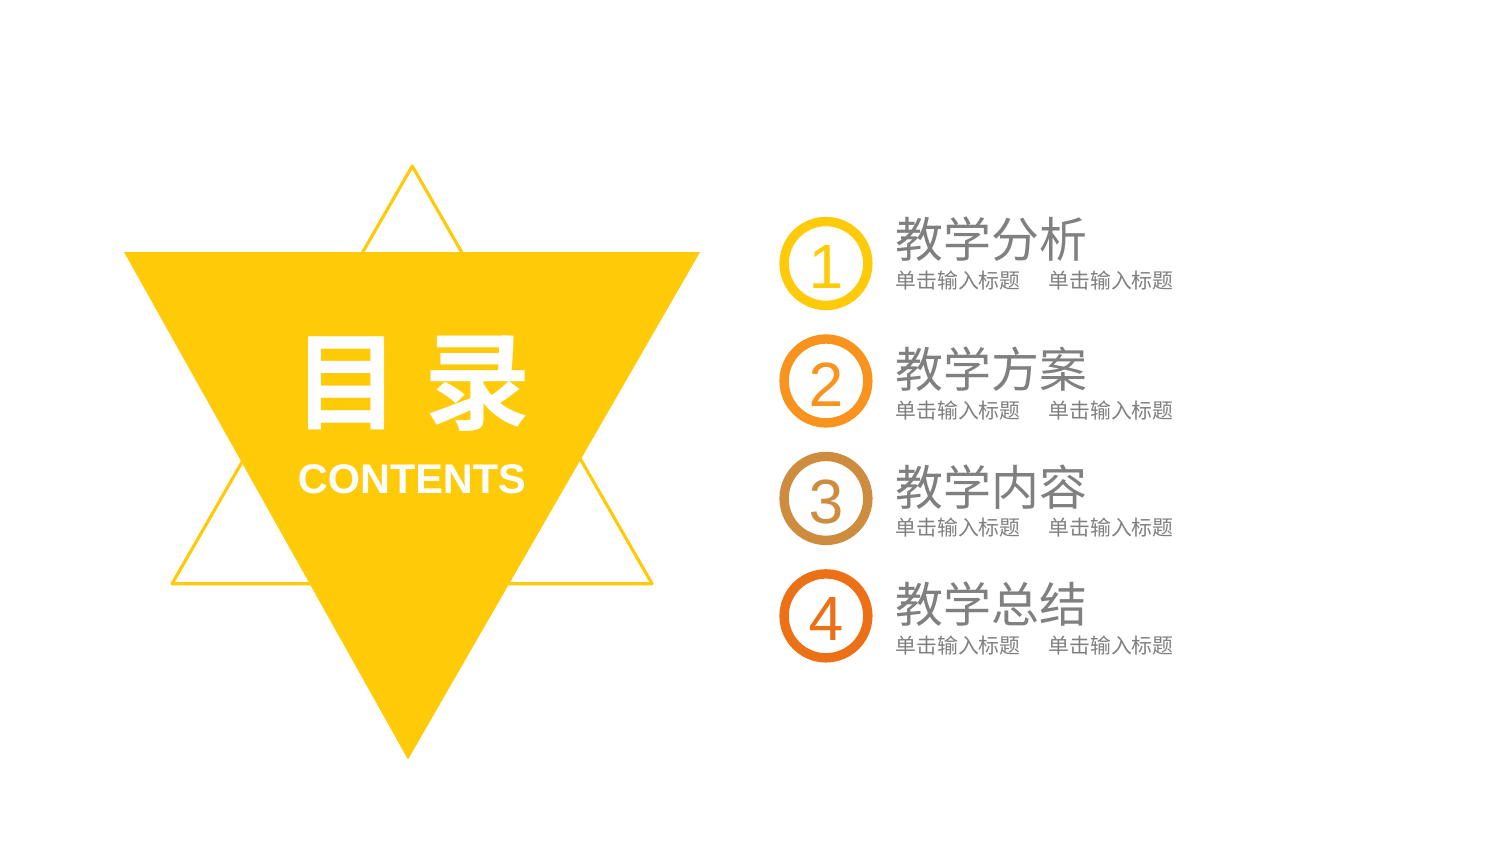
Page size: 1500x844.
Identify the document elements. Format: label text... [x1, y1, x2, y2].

text_box [326, 166, 498, 315]
text_box [309, 584, 510, 760]
text_box 4 [784, 573, 868, 658]
text_box [463, 252, 700, 459]
text_box 教学方案 单击输入标题 单击输入标题 [895, 339, 1212, 423]
text_box 2 [784, 338, 868, 423]
text_box [124, 252, 362, 462]
text_box 3 [784, 456, 868, 541]
text_box 教学总结 单击输入标题 单击输入标题 [895, 574, 1212, 658]
text_box CONTENTS [276, 452, 548, 502]
text_box [172, 433, 653, 584]
text_box 目 录 [258, 315, 566, 444]
text_box 教学分析 单击输入标题 单击输入标题 [895, 209, 1258, 318]
text_box 1 [784, 221, 868, 306]
text_box 教学内容 单击输入标题 单击输入标题 [895, 457, 1212, 540]
